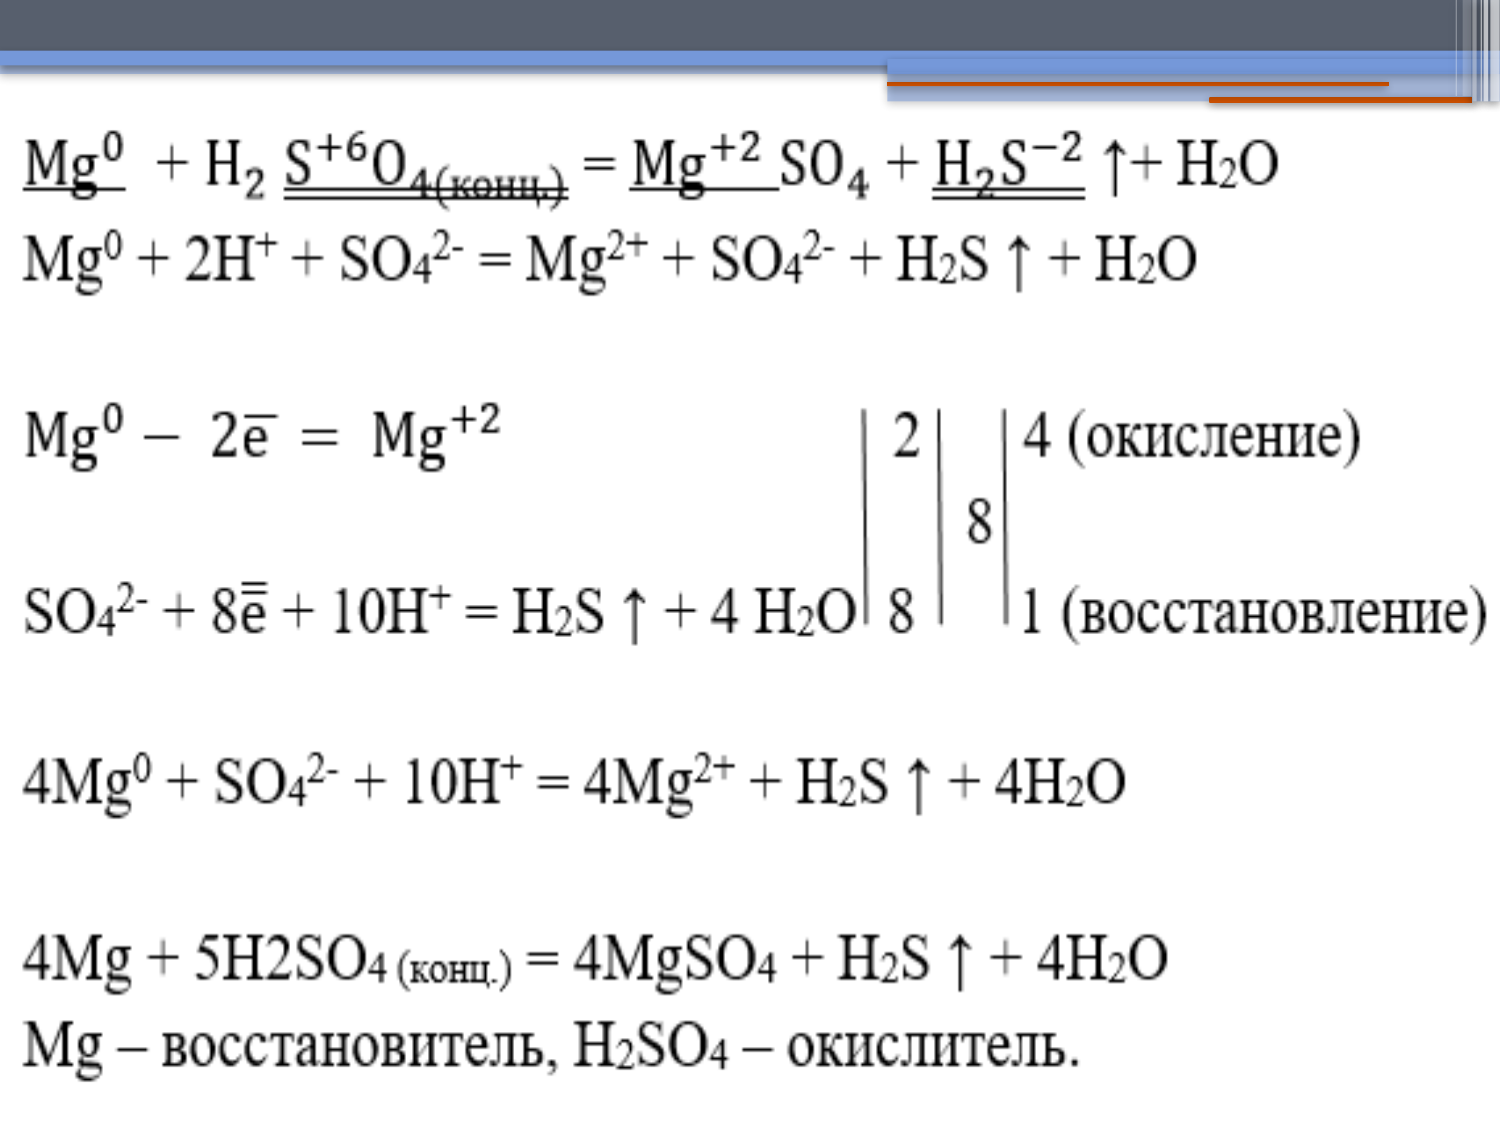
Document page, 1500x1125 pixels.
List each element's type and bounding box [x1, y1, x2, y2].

picture [0, 116, 1500, 1100]
